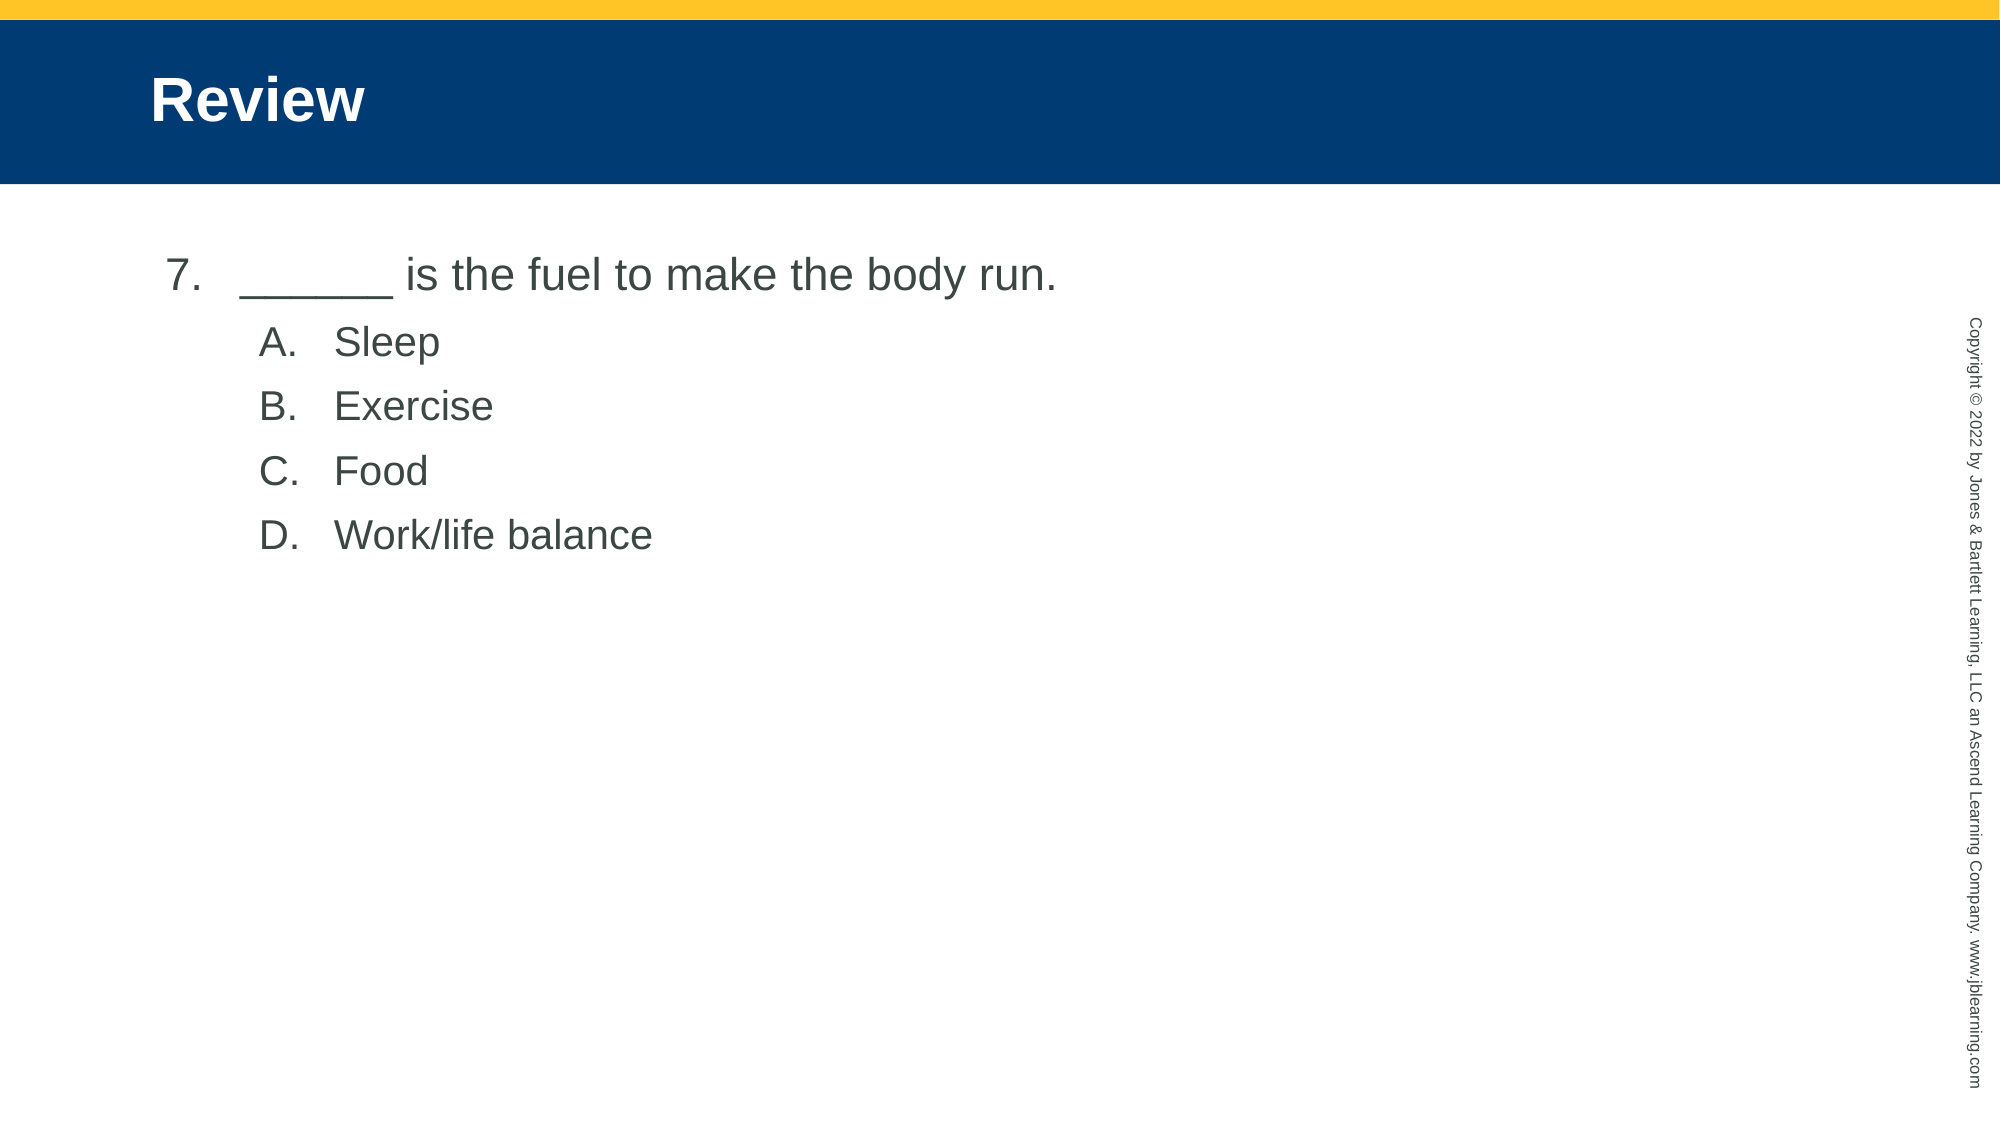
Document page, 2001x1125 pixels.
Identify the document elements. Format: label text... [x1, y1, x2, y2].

title Review [0, 19, 2000, 185]
list ______ is the fuel to make the body run. Sleep Exercise Food Work/life balance [150, 237, 1850, 1025]
